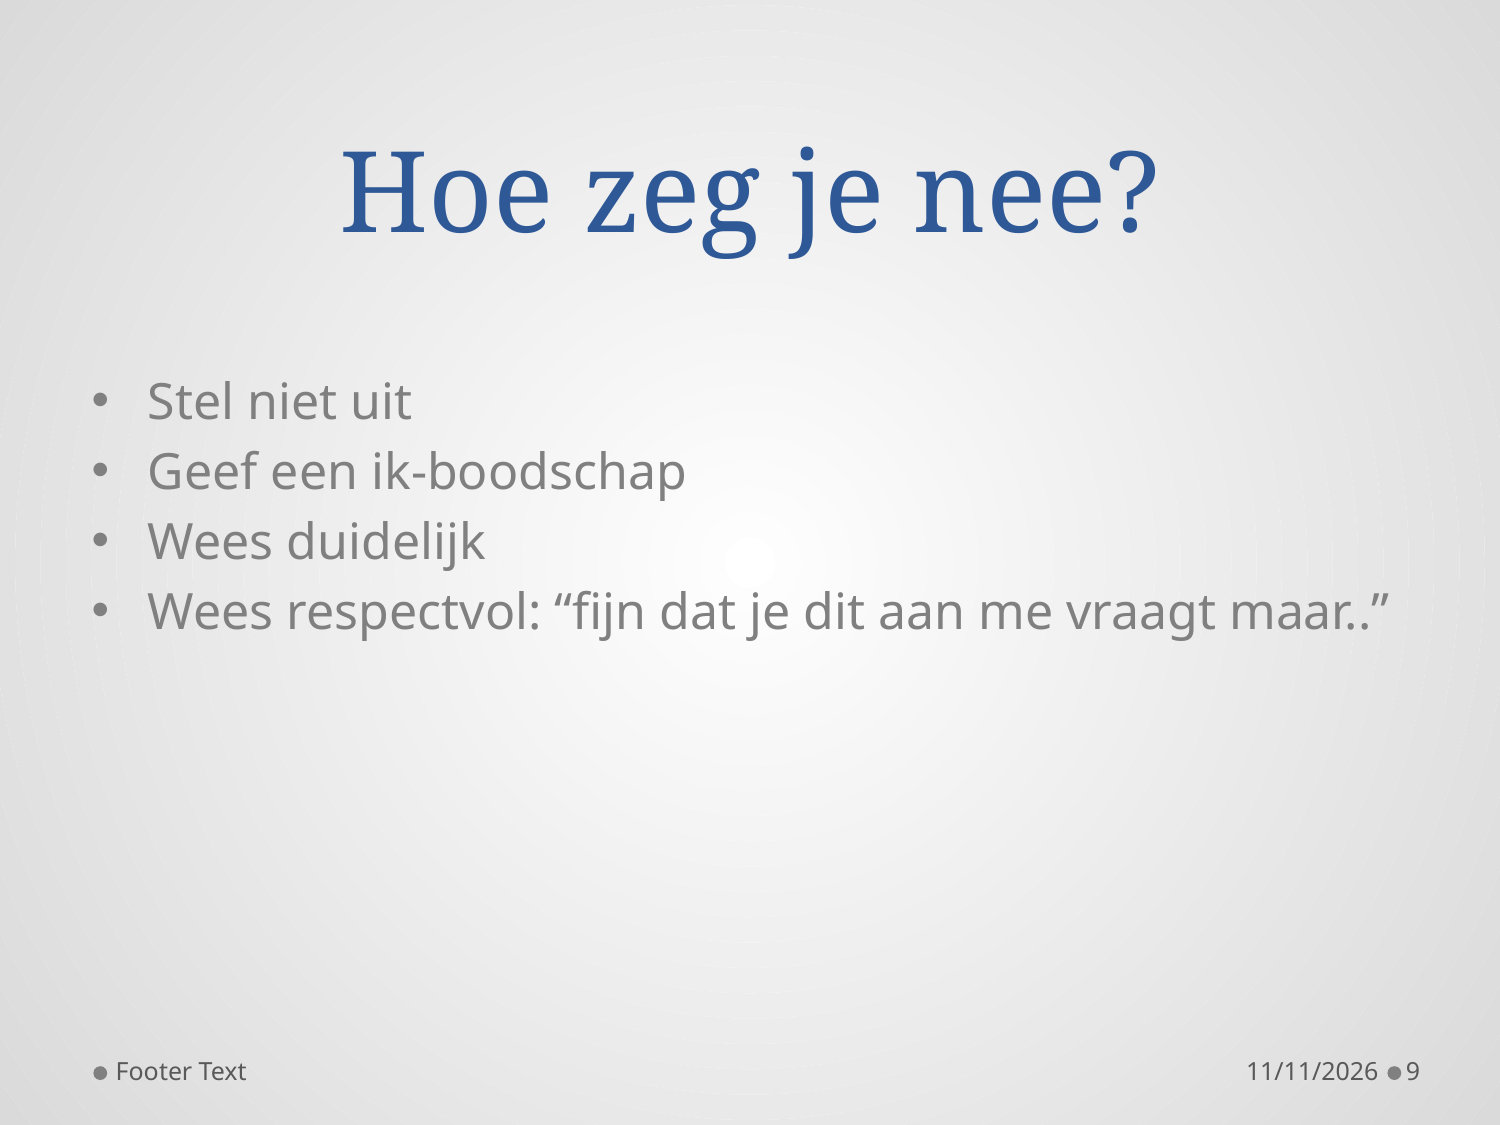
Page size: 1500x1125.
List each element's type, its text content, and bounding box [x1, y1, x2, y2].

title Hoe zeg je nee? [75, 0, 1425, 263]
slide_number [1043, 1042, 1386, 1103]
footer Footer Text [108, 1042, 576, 1103]
slide_number 9 [1401, 1042, 1494, 1103]
list Stel niet uit Geef een ik-boodschap Wees duidelijk Wees respectvol: “fijn dat je dit aan me vraagt maar..” [76, 361, 1425, 887]
